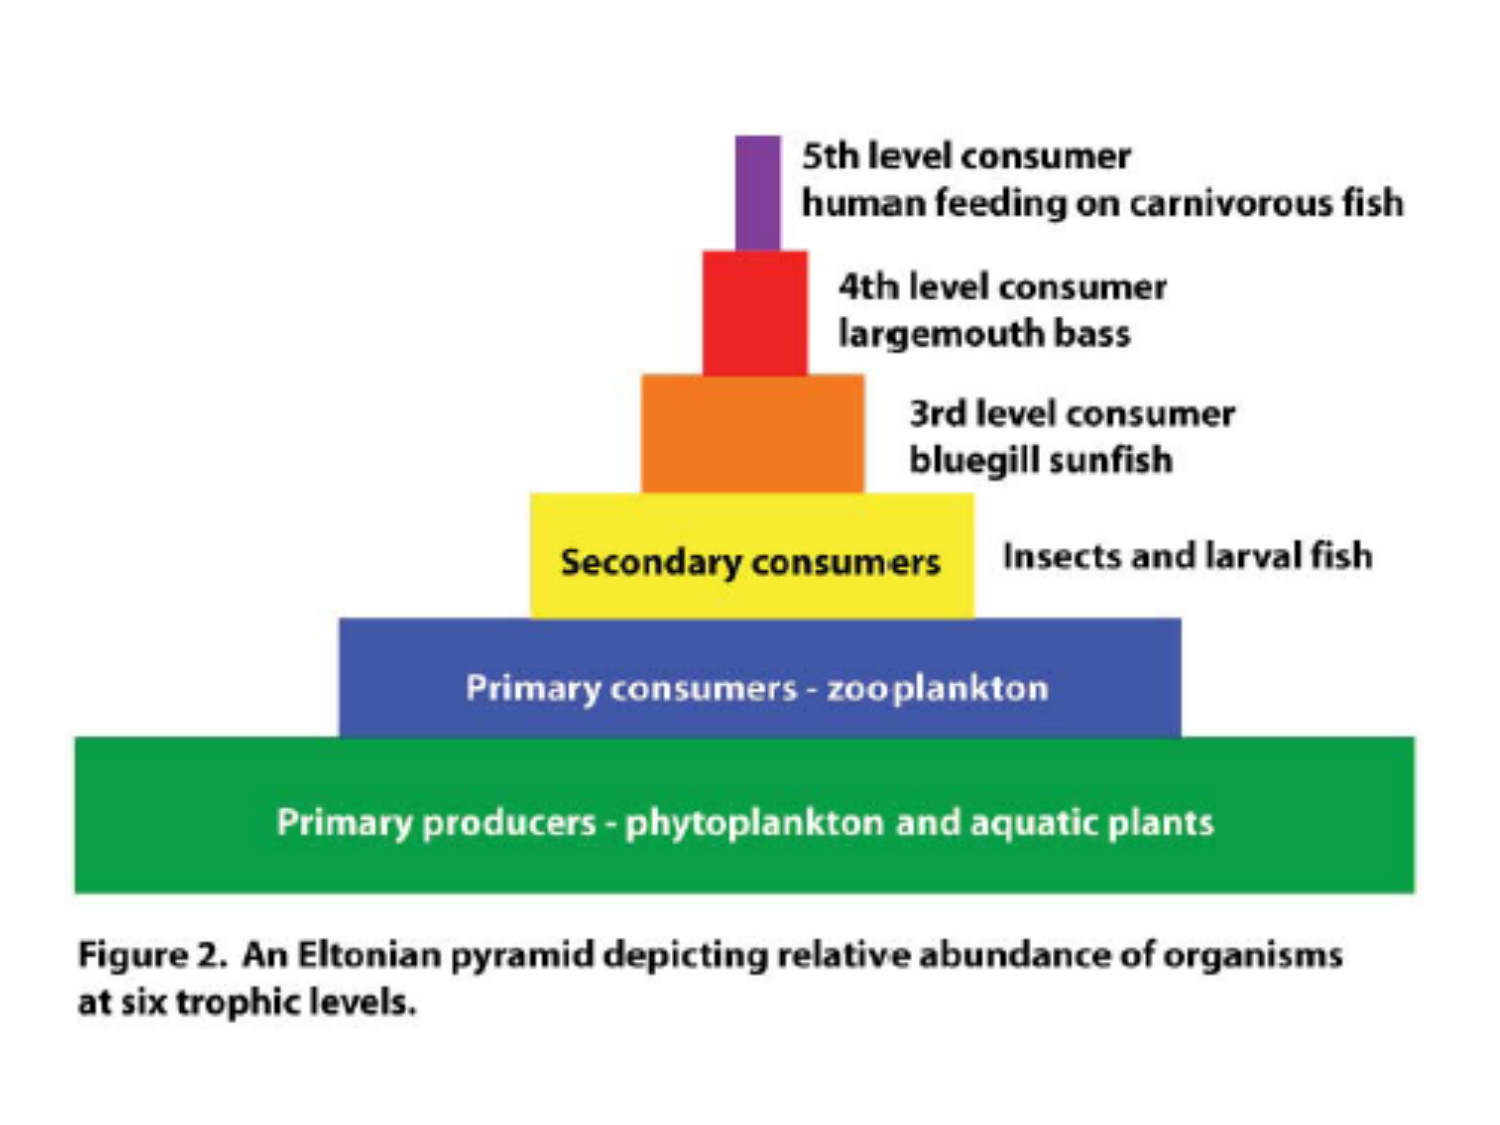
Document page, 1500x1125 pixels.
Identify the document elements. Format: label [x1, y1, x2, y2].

picture [64, 86, 1495, 1047]
